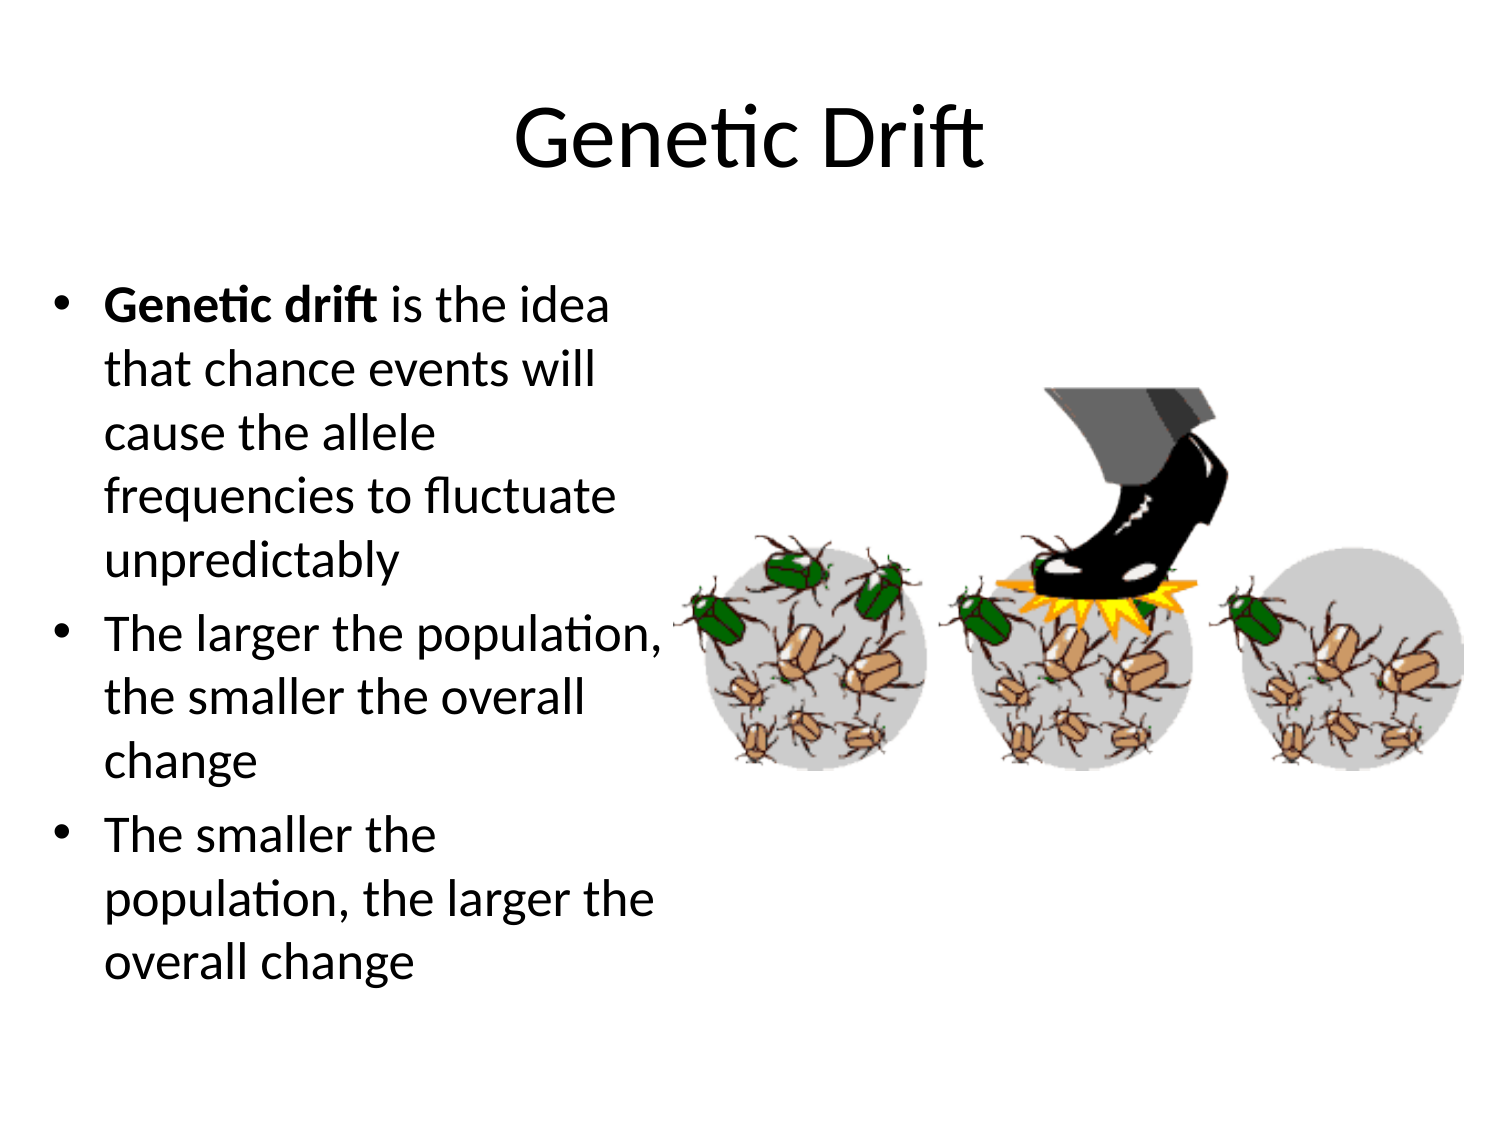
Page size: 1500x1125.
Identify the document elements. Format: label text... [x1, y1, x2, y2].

list Genetic drift is the idea that chance events will cause the allele frequencies to fluctuate unpredictably The larger the population, the smaller the overall change The smaller the population, the larger the overall change [37, 262, 700, 1005]
picture [673, 387, 1464, 771]
title Genetic Drift [75, 37, 1425, 225]
